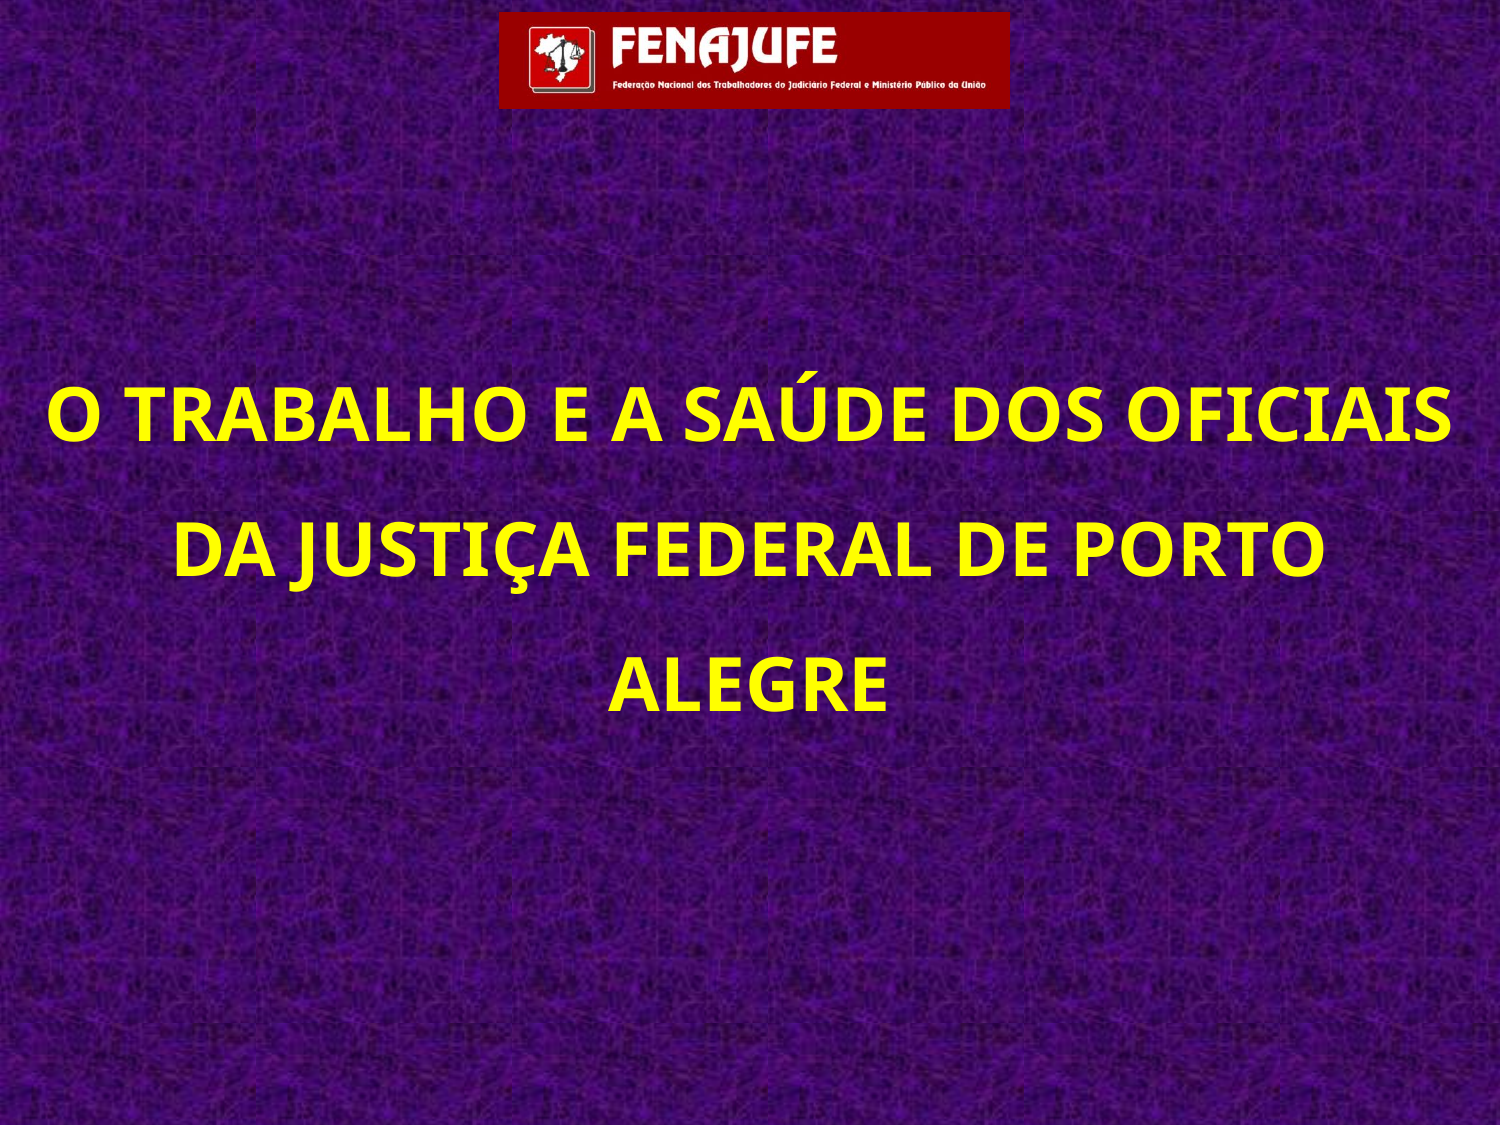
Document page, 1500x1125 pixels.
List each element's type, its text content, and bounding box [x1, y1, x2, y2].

picture [0, 0, 1500, 1125]
subtitle O TRABALHO E A SAÚDE DOS OFICIAIS DA JUSTIÇA FEDERAL DE PORTO ALEGRE [29, 314, 1471, 740]
